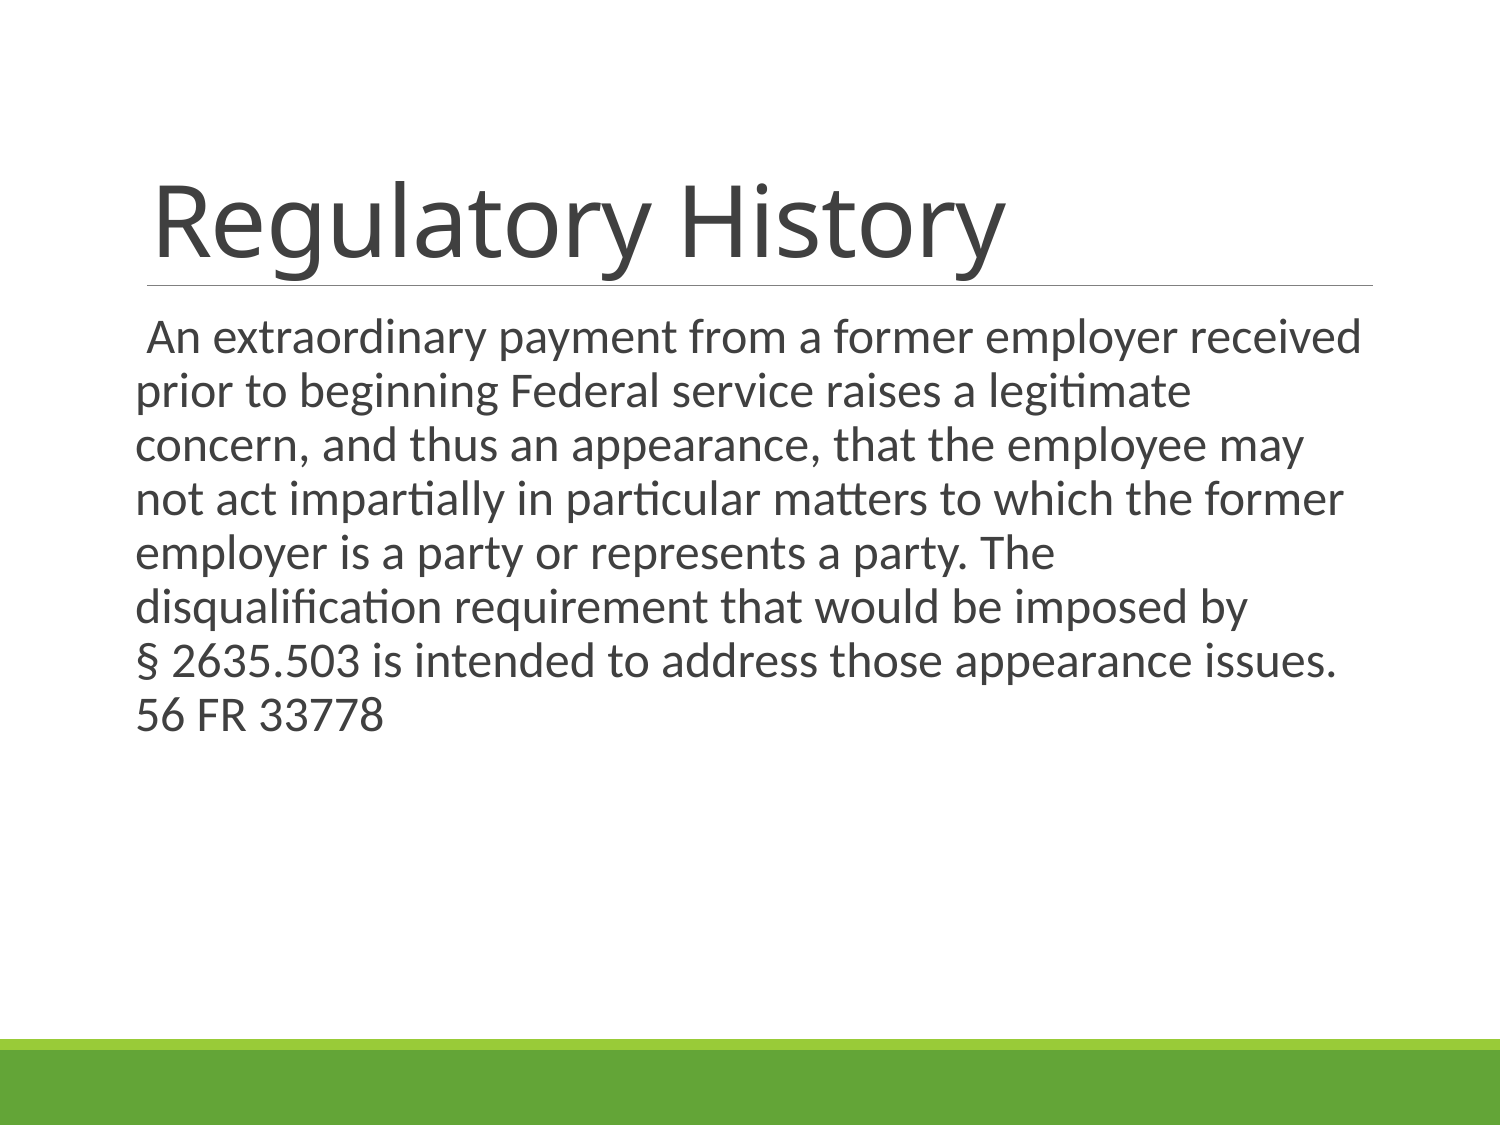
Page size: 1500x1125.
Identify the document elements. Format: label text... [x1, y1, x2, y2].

list An extraordinary payment from a former employer received prior to beginning Federal service raises a legitimate concern, and thus an appearance, that the employee may not act impartially in particular matters to which the former employer is a party or represents a party. The disqualification requirement that would be imposed by § 2635.503 is intended to address those appearance issues. 56 FR 33778 [135, 302, 1373, 963]
title Regulatory History [135, 47, 1373, 285]
